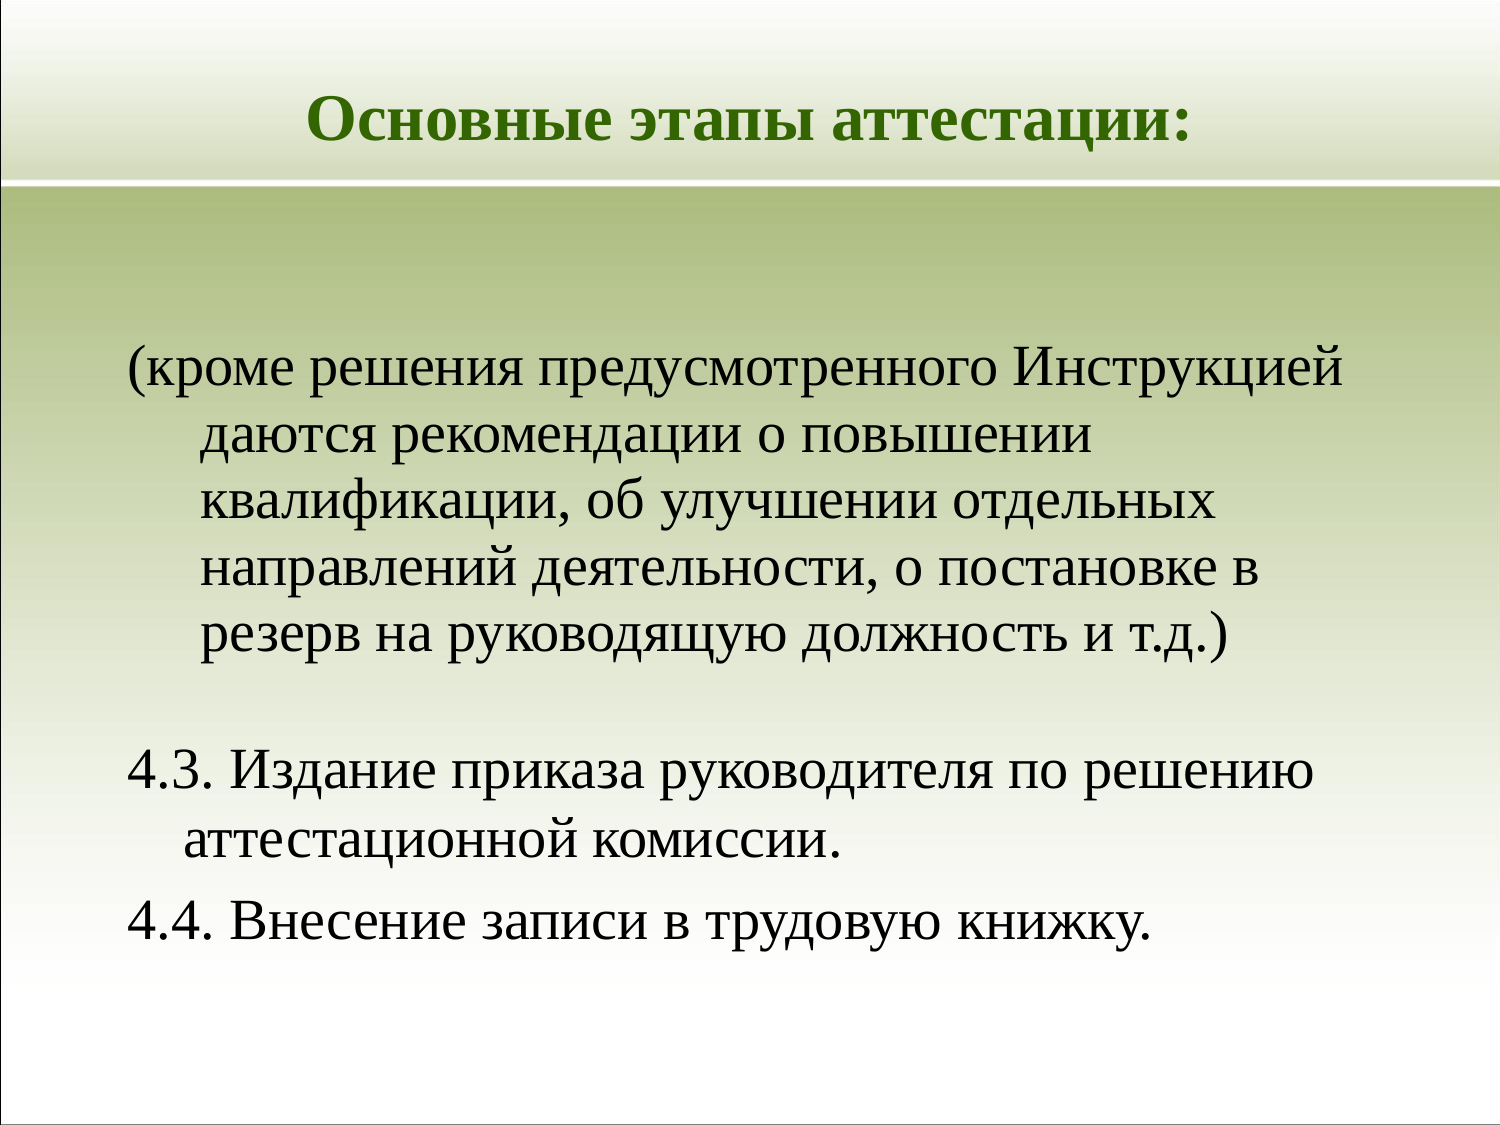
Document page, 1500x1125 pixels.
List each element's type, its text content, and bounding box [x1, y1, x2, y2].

picture [0, 0, 1500, 1125]
list (кроме решения предусмотренного Инструкцией даются рекомендации о повышении квалификации, об улучшении отдельных направлений деятельности, о постановке в резерв на руководящую должность и т.д.) 4.3. Издание приказа руководителя по решению аттестационной комиссии. 4.4. Внесение записи в трудовую книжку. [112, 324, 1388, 1001]
title Основные этапы аттестации: [112, 54, 1388, 173]
